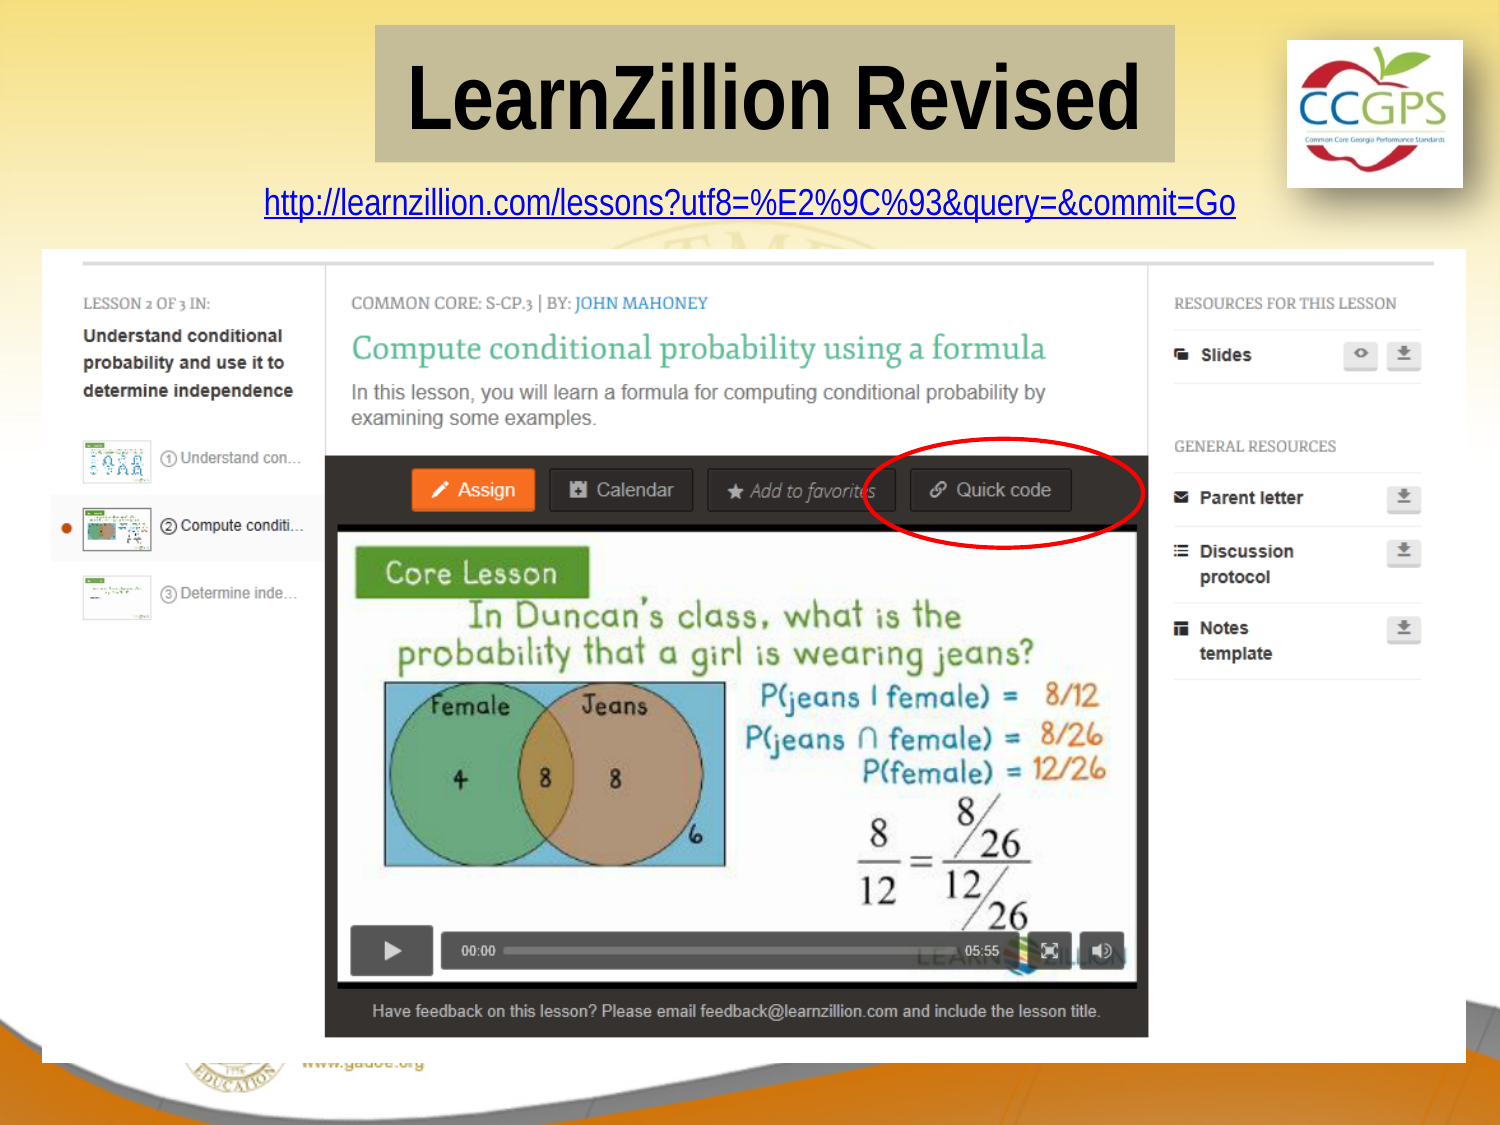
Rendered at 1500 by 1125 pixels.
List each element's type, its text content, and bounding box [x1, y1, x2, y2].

picture [0, 0, 1500, 1125]
text_box http://learnzillion.com/lessons?utf8=%E2%9C%93&query=&commit=Go [74, 164, 1425, 238]
text_box LearnZillion Revised [375, 24, 1175, 163]
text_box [42, 249, 1466, 1063]
